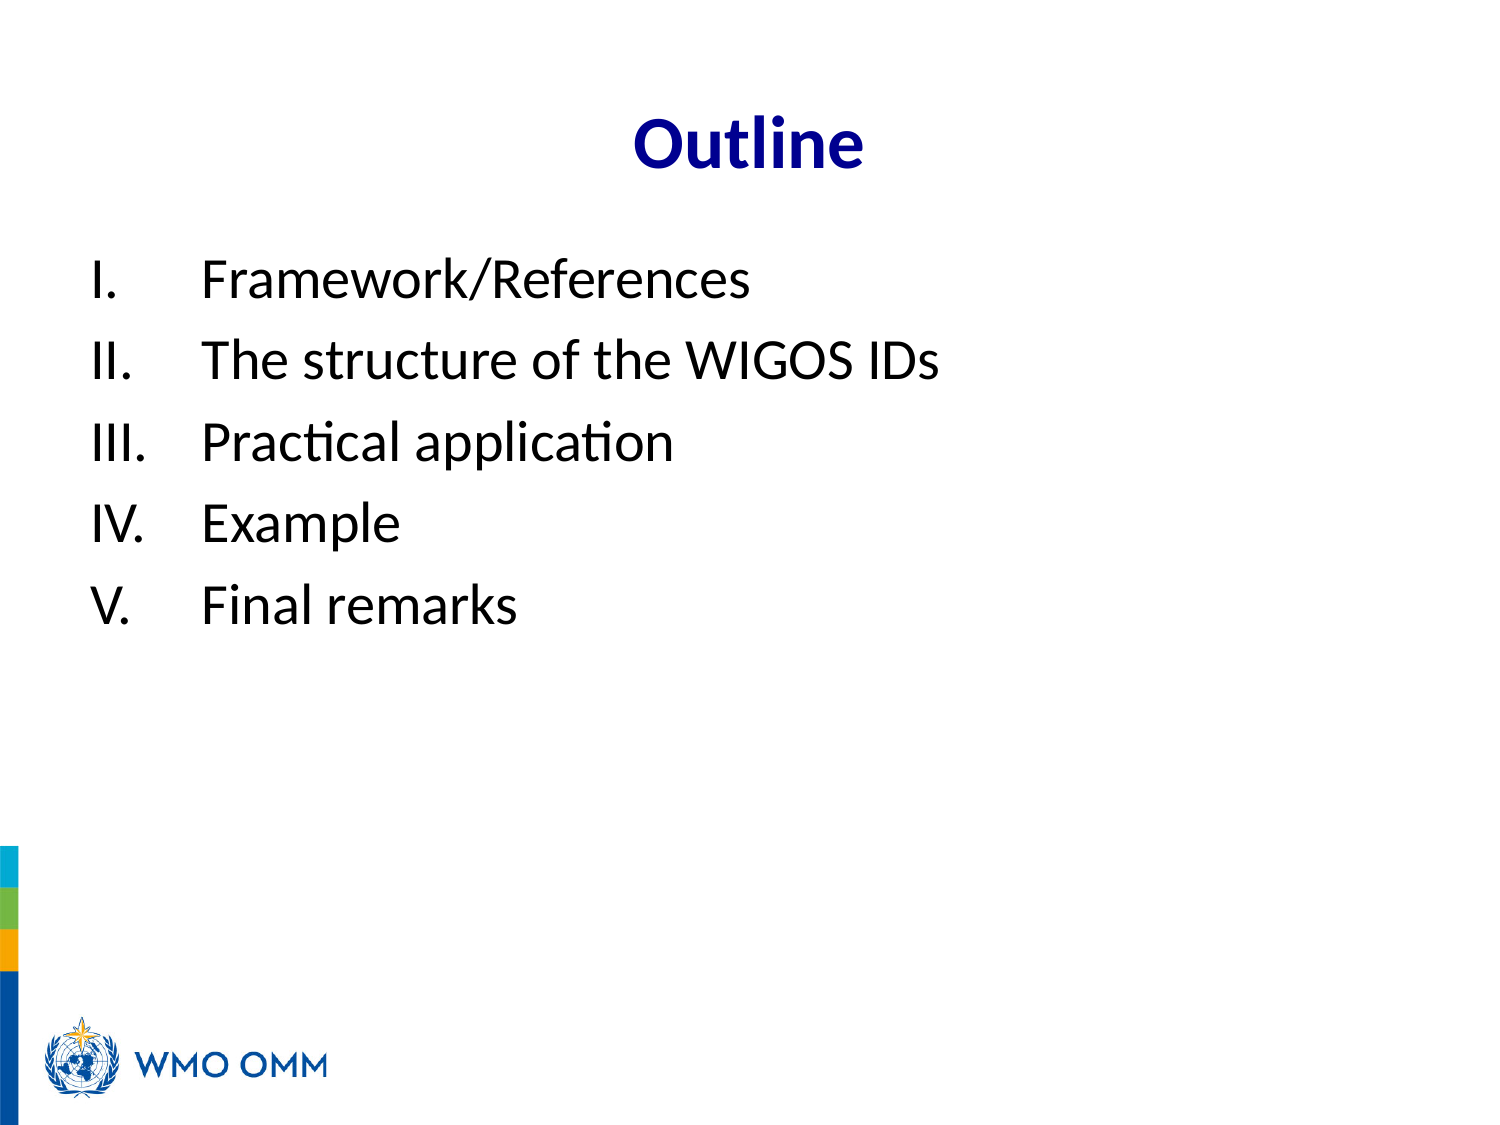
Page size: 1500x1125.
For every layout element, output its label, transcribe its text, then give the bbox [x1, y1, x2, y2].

title Outline [75, 45, 1425, 232]
picture [0, 845, 327, 1125]
list Framework/References The structure of the WIGOS IDs Practical application Example Final remarks [75, 232, 1425, 1005]
